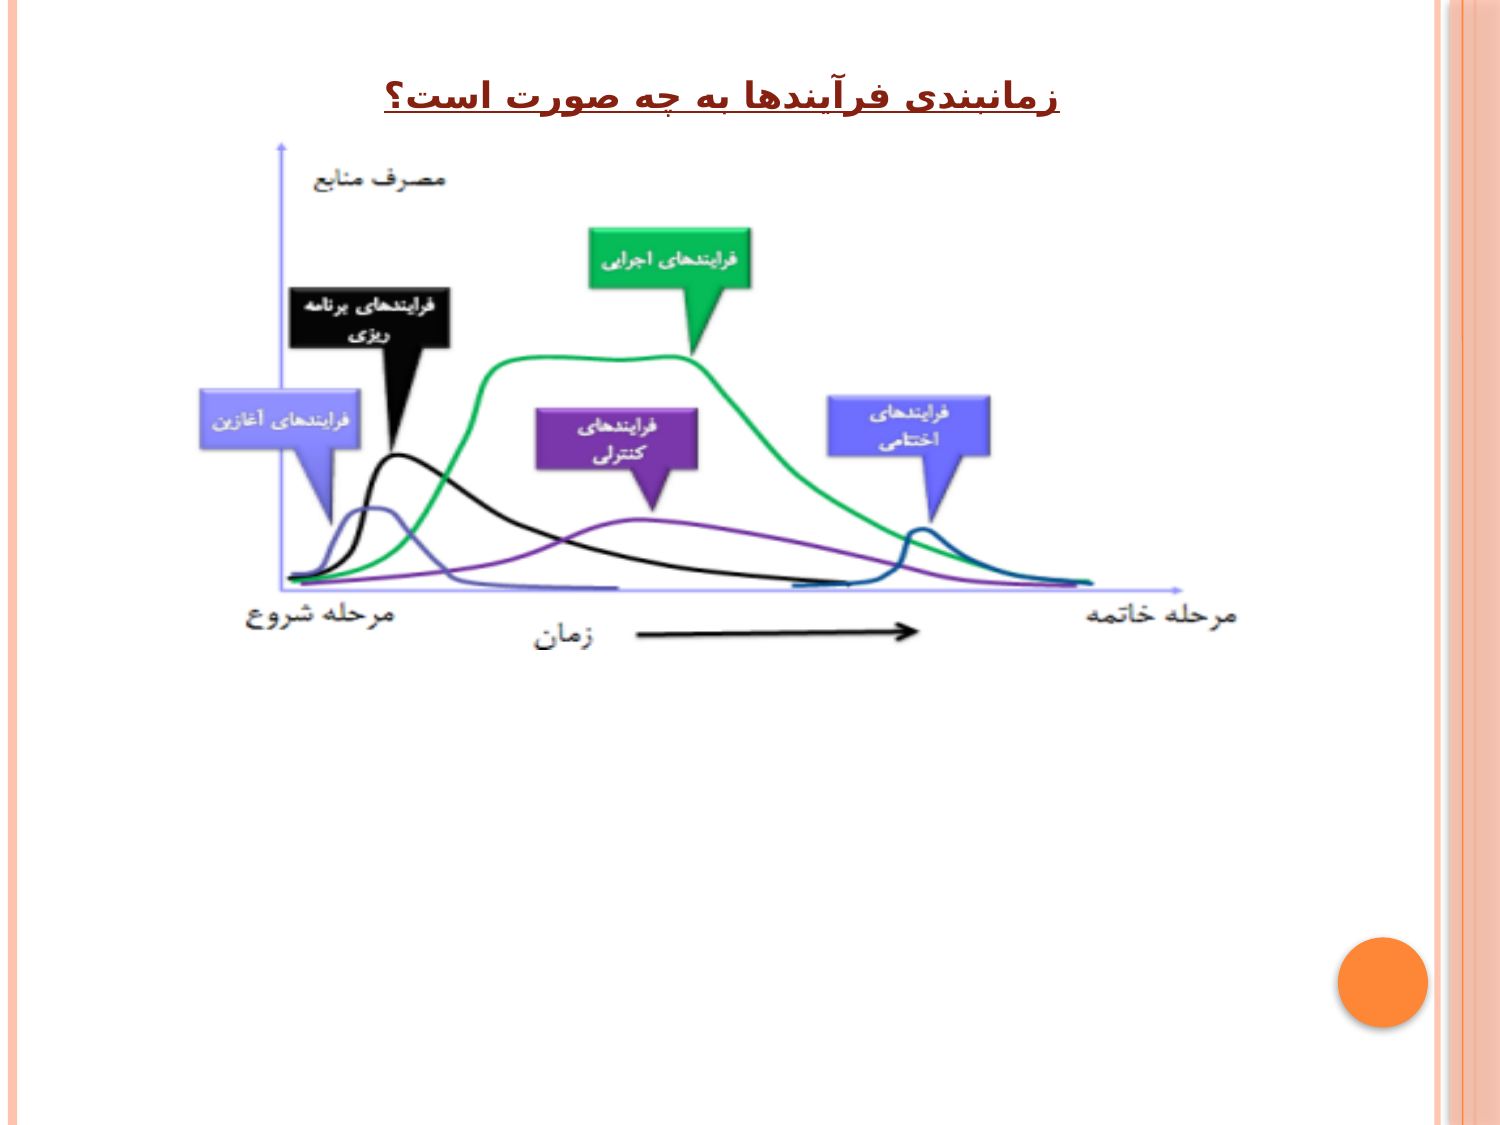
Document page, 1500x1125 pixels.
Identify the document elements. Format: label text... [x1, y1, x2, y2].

title زمانبندی فرآیندها به چه صورت است؟ [362, 24, 1075, 134]
picture [186, 136, 1251, 651]
